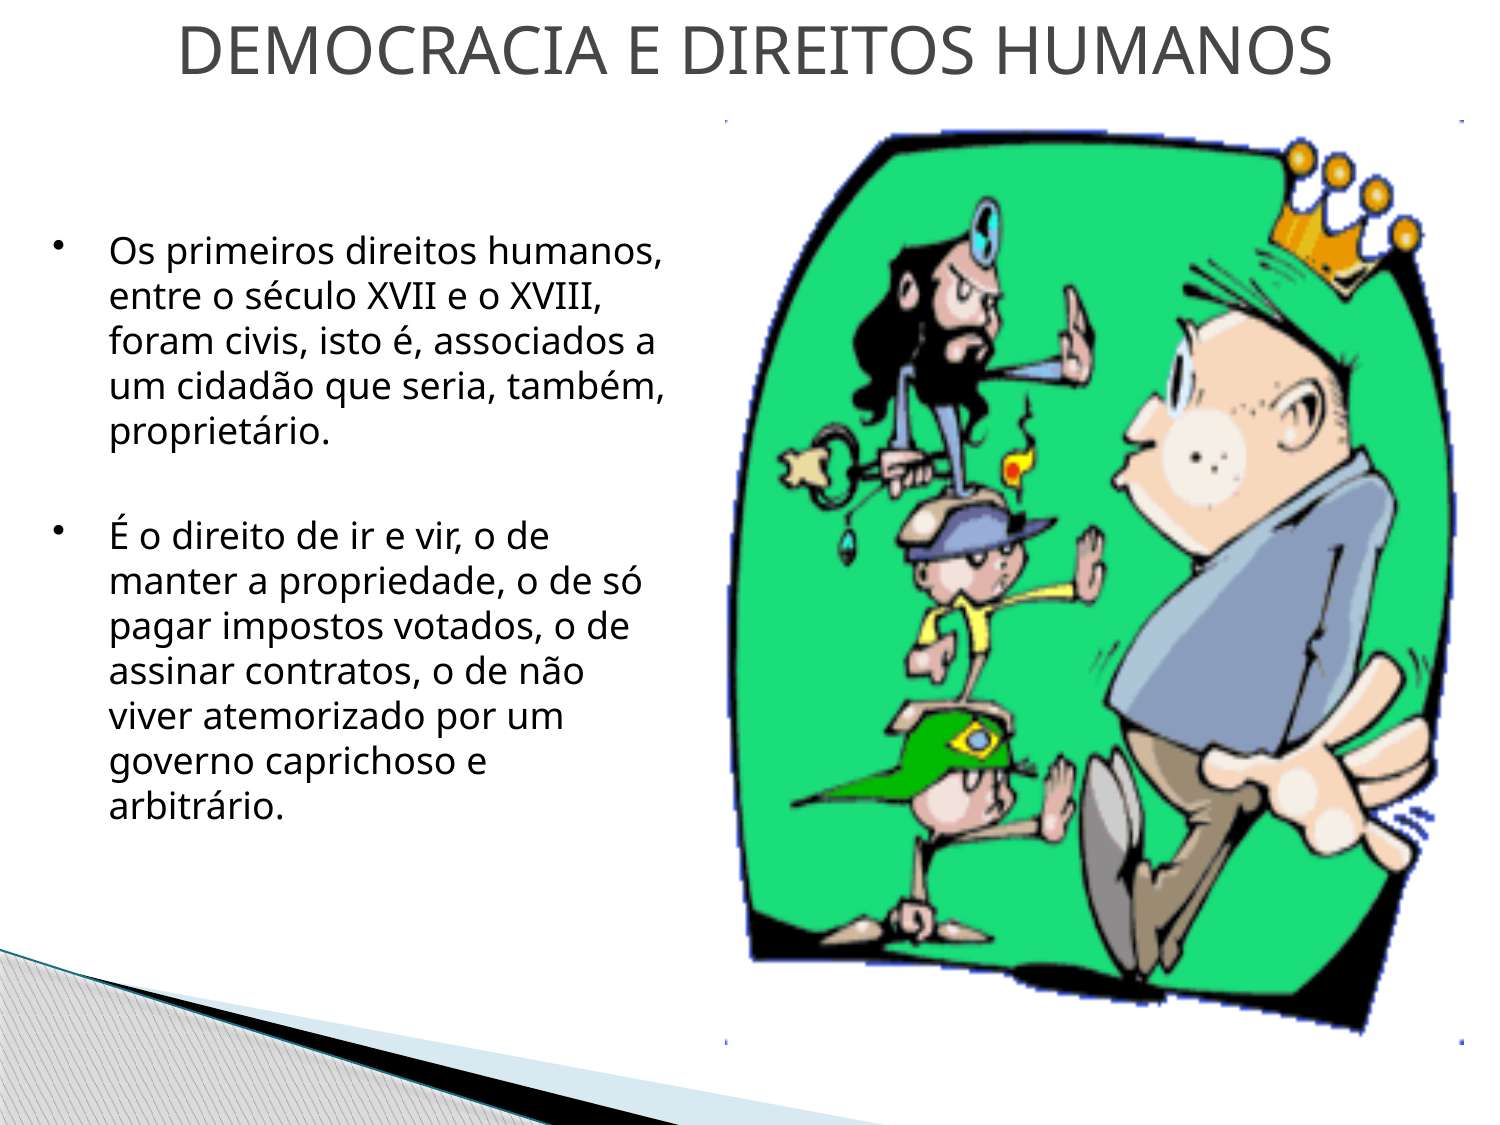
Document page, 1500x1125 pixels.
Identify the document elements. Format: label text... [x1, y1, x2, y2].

text_box Os primeiros direitos humanos, entre o século XVII e o XVIII, foram civis, isto é, associados a um cidadão que seria, também, proprietário. É o direito de ir e vir, o de manter a propriedade, o de só pagar impostos votados, o de assinar contratos, o de não viver atemorizado por um governo caprichoso e arbitrário. [37, 220, 688, 1125]
text_box DEMOCRACIA E DIREITOS HUMANOS [49, 0, 1463, 95]
picture [724, 119, 1464, 1046]
